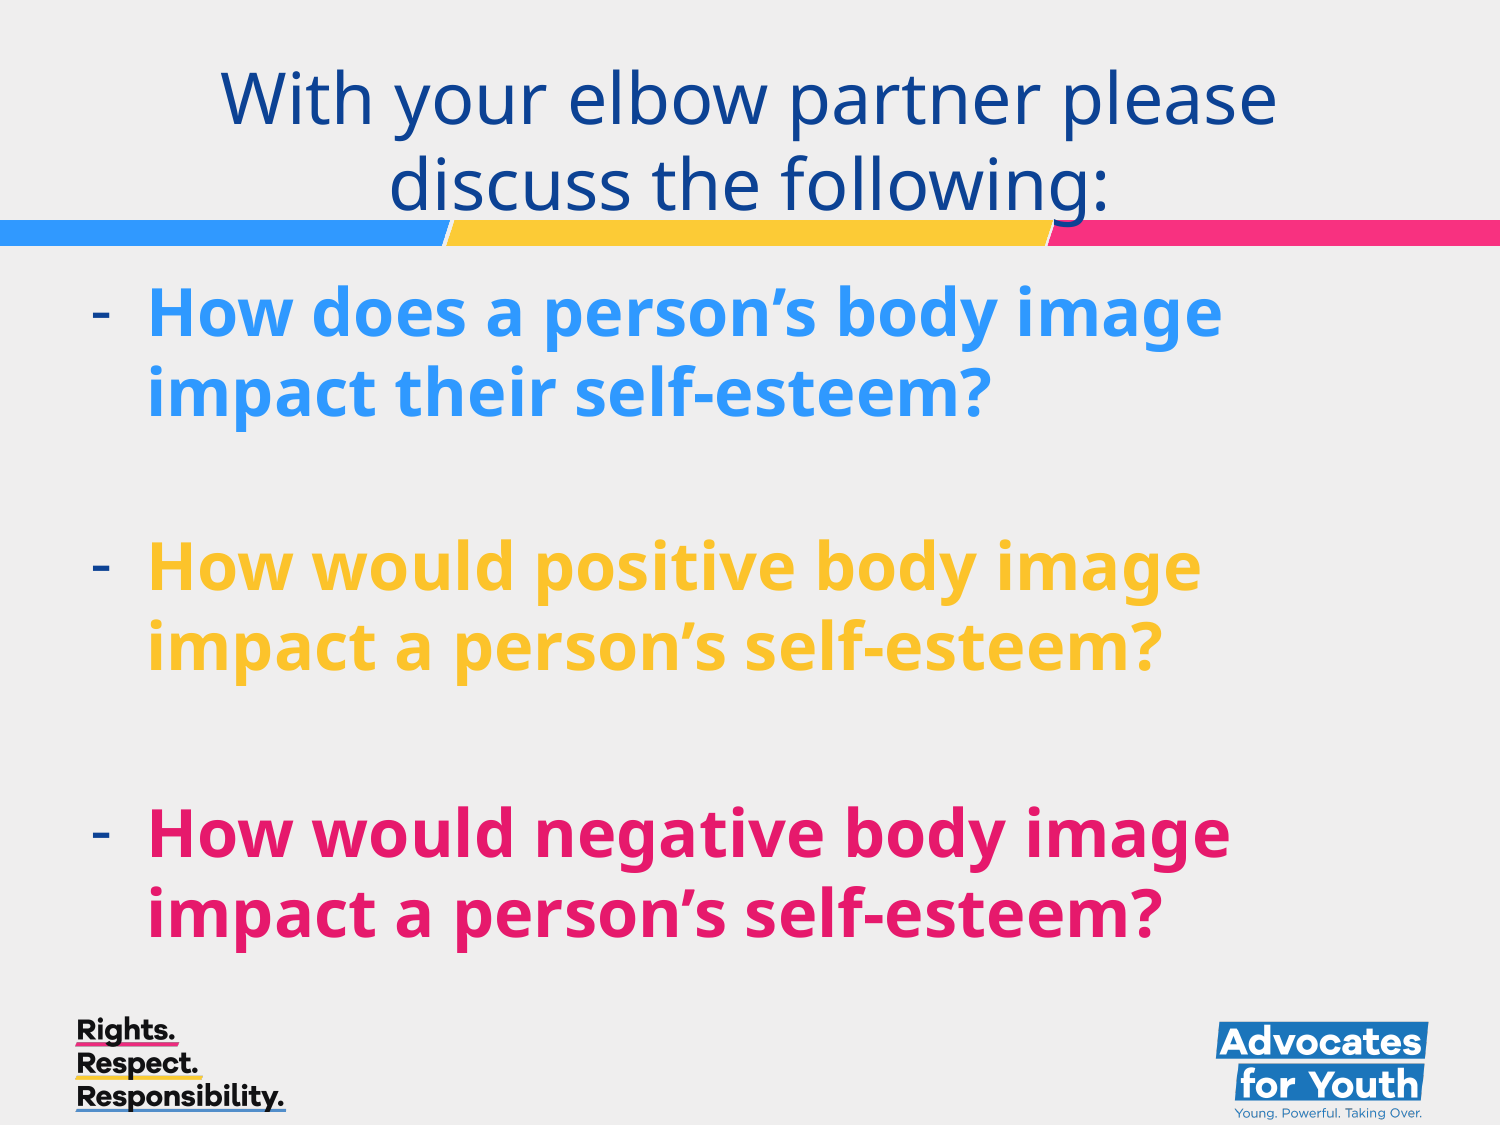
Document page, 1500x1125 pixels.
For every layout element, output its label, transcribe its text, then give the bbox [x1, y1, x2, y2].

picture [0, 207, 1500, 258]
title With your elbow partner please discuss the following: [75, 45, 1425, 233]
list How does a person’s body image impact their self-esteem? How would positive body image impact a person’s self-esteem? How would negative body image impact a person’s self-esteem? [75, 262, 1425, 1005]
